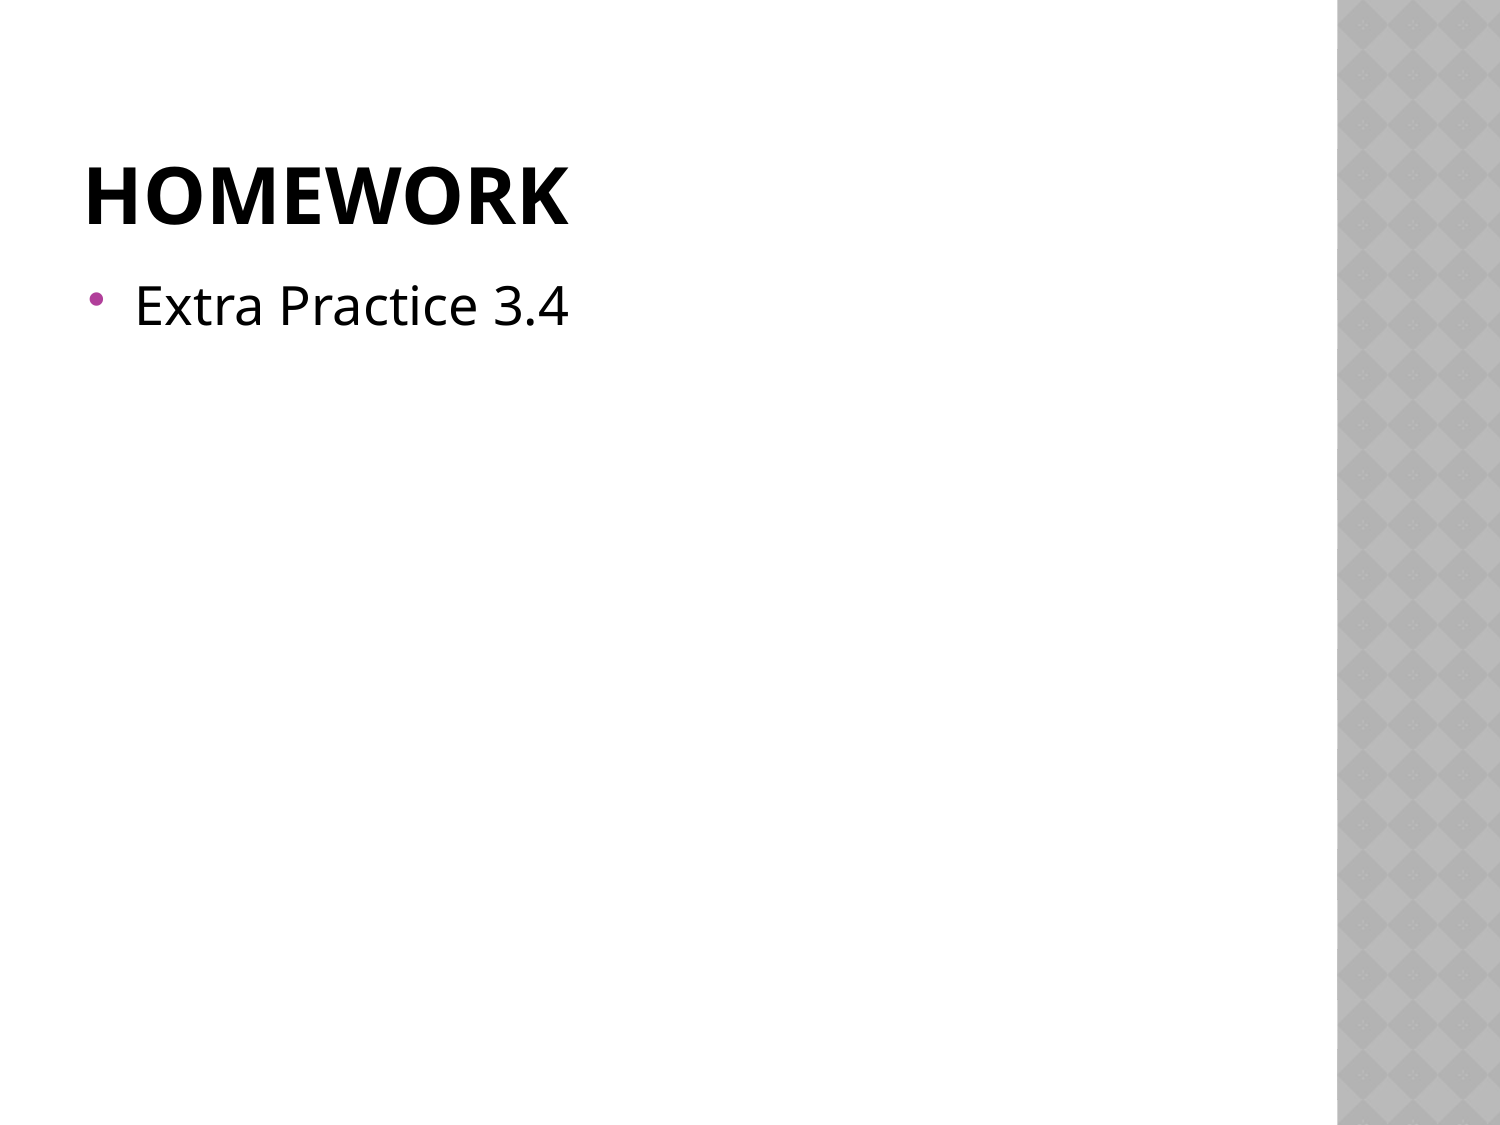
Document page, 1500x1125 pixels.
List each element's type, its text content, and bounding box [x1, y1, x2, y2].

list Extra Practice 3.4 [75, 264, 1263, 1059]
title homework [75, 52, 1263, 240]
